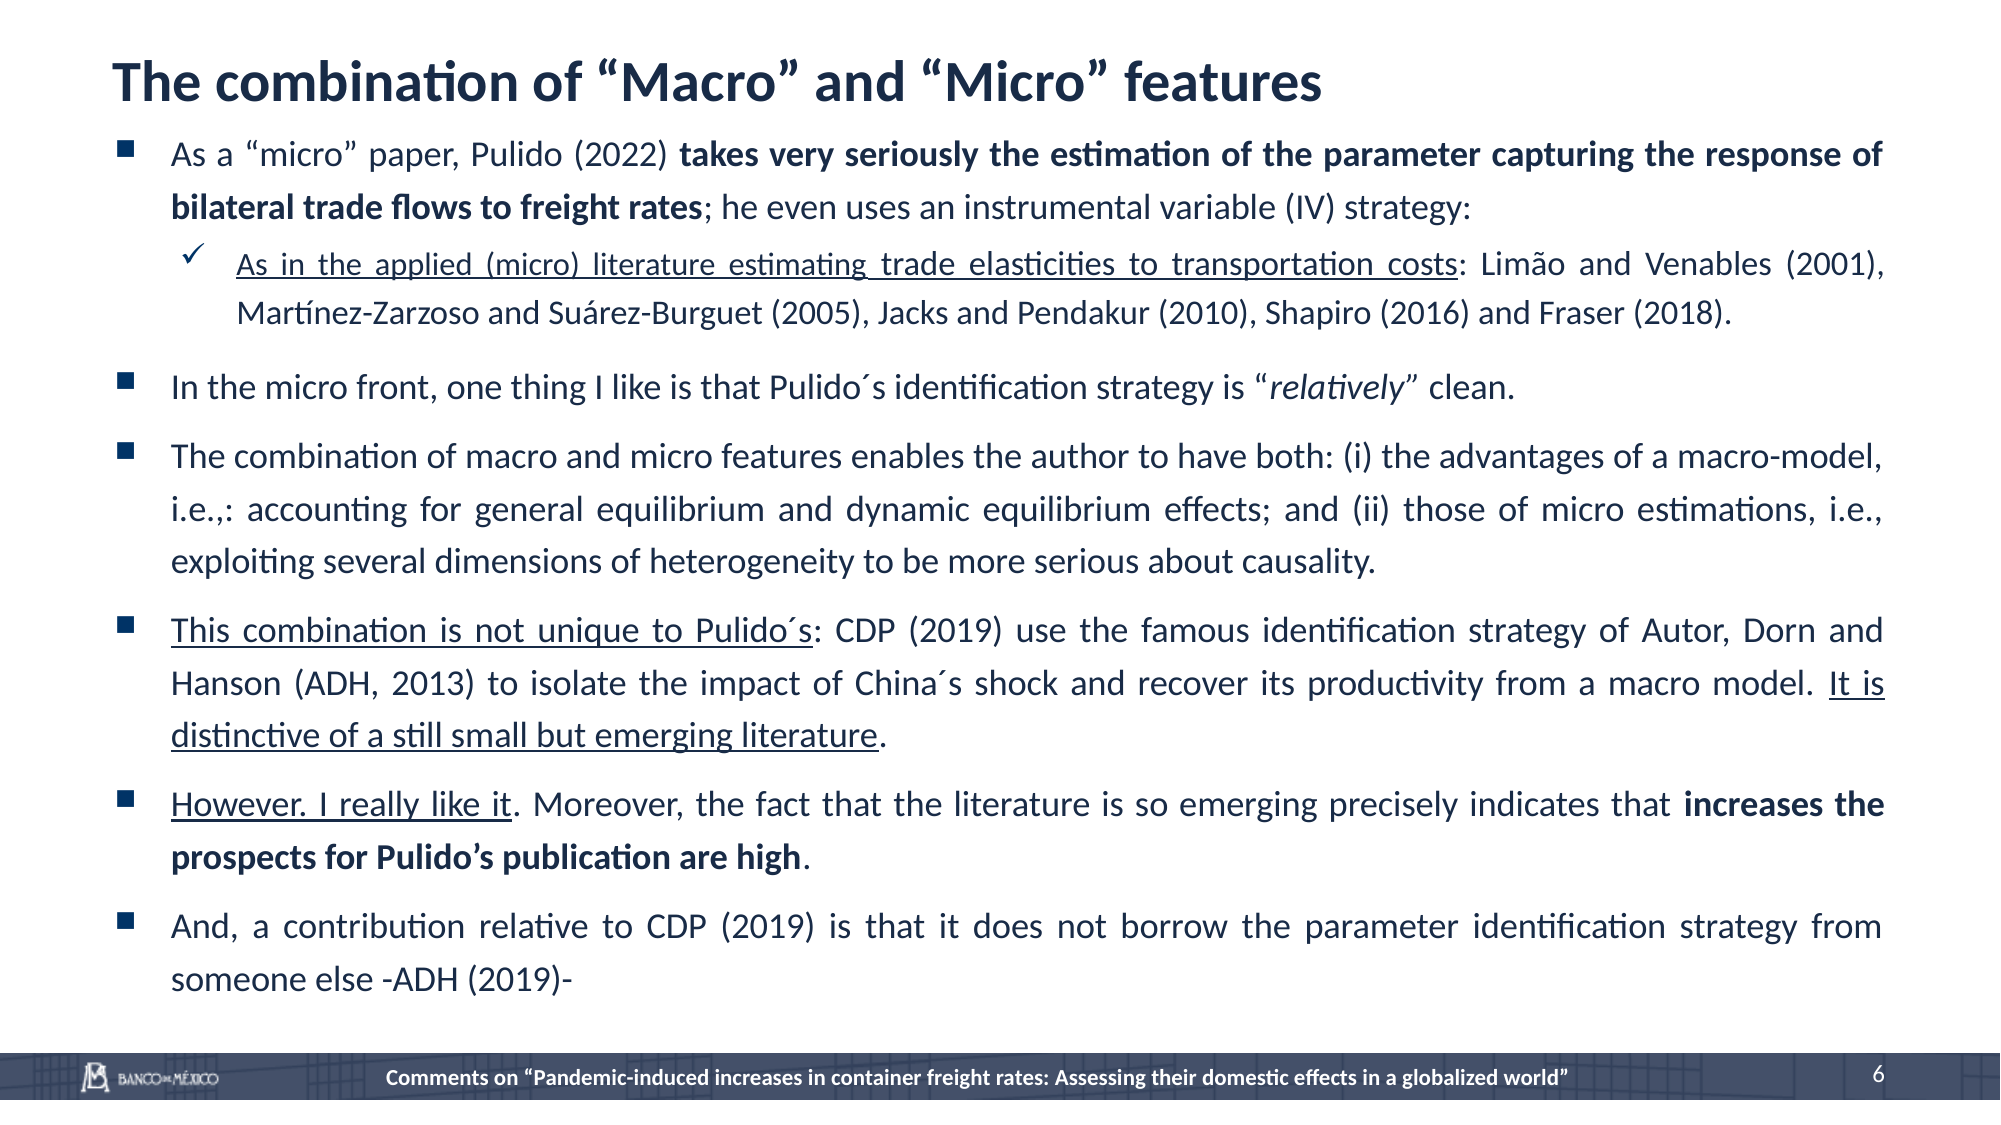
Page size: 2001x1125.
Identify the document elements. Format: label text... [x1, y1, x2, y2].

footer Comments on “Pandemic-induced increases in container freight rates: Assessing their domestic effects in a globalized world” [241, 1046, 1716, 1107]
picture [0, 1053, 241, 1100]
picture [1900, 1053, 2000, 1100]
title The combination of “Macro” and “Micro” features [97, 18, 1898, 137]
list As a “micro” paper, Pulido (2022) takes very seriously the estimation of the parameter capturing the response of bilateral trade flows to freight rates; he even uses an instrumental variable (IV) strategy: As in the applied (micro) literature estimating trade elasticities to transportation costs: Limão and Venables (2001), Martínez-Zarzoso and Suárez-Burguet (2005), Jacks and Pendakur (2010), Shapiro (2016) and Fraser (2018). In the micro front, one thing I like is that Pulido´s identification strategy is “relatively” clean. The combination of macro and micro features enables the author to have both: (i) the advantages of a macro-model, i.e.,: accounting for general equilibrium and dynamic equilibrium effects; and (ii) those of micro estimations, i.e., exploiting several dimensions of heterogeneity to be more serious about causality. This combination is not unique to Pulido´s: CDP (2019) use the famous identification strategy of Autor, Dorn and Hanson (ADH, 2013) to isolate the impact of China´s shock and recover its productivity from a macro model. It is distinctive of a still small but emerging literature. However. I really like it. Moreover, the fact that the literature is so emerging precisely indicates that increases the prospects for Pulido’s publication are high. And, a contribution relative to CDP (2019) is that it does not borrow the parameter identification strategy from someone else -ADH (2019)- [99, 114, 1900, 1013]
slide_number 6 [1433, 1042, 1900, 1103]
